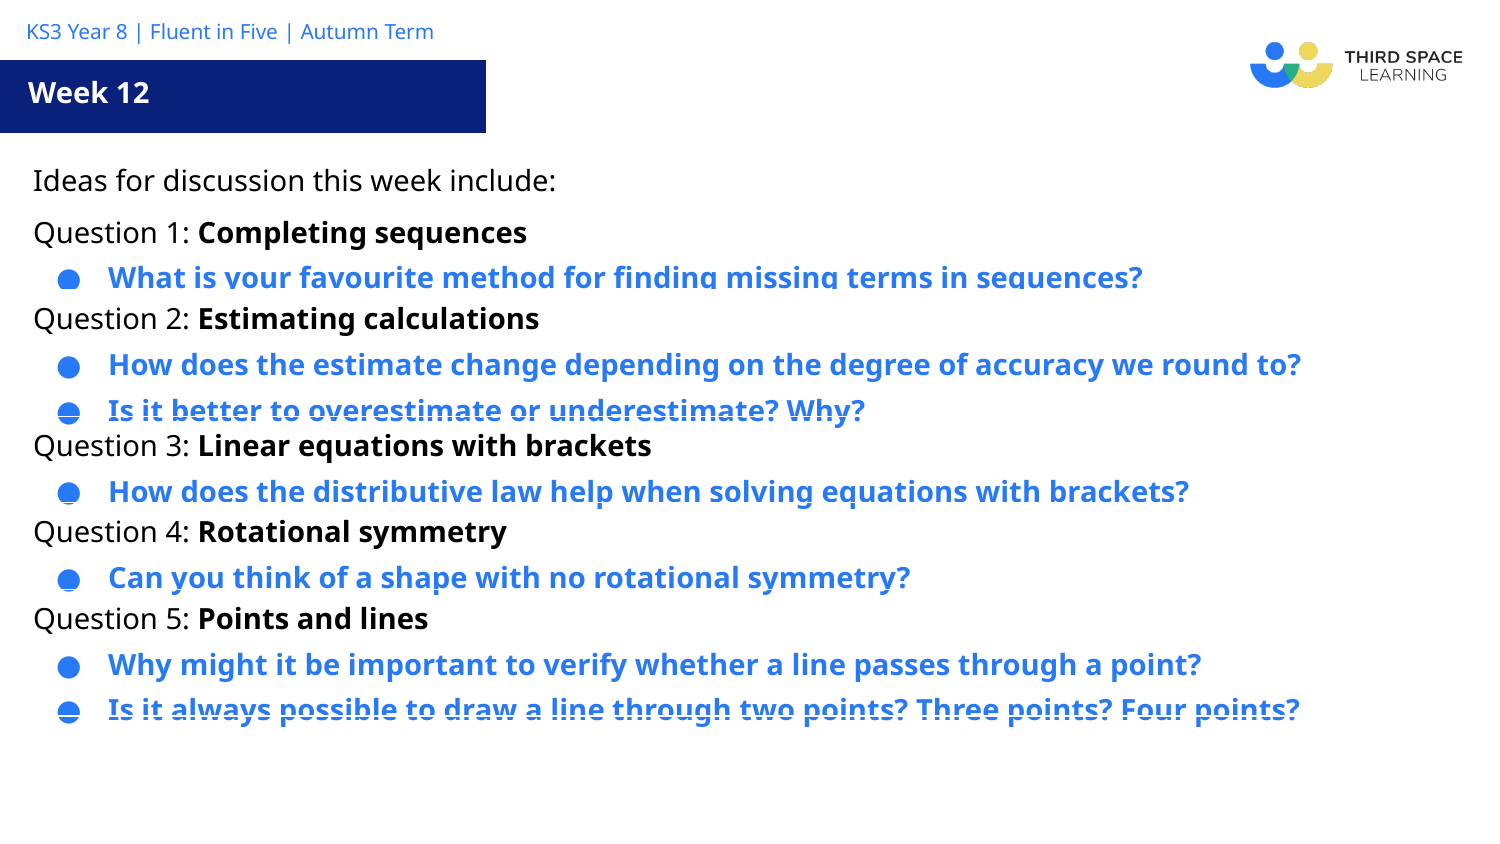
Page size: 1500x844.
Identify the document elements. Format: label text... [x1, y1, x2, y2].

table_cell Question 2: Estimating calculations How does the estimate change depending on the degree of accuracy we round to? Is it better to overestimate or underestimate? Why? [29, 290, 1480, 416]
table_cell Question 5: Points and lines Why might it be important to verify whether a line passes through a point? Is it always possible to draw a line through two points? Three points? Four points? [29, 590, 1480, 715]
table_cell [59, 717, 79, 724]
text_box Week 12 [13, 59, 383, 125]
table_header Ideas for discussion this week include: [29, 137, 1480, 202]
table_cell Question 4: Rotational symmetry Can you think of a shape with no rotational symmetry? [29, 503, 1480, 589]
picture [1250, 33, 1465, 99]
table_cell Question 3: Linear equations with brackets How does the distributive law help when solving equations with brackets? [29, 417, 1480, 502]
table_cell Question 1: Completing sequences What is your favourite method for finding missing terms in sequences? [29, 204, 1480, 289]
